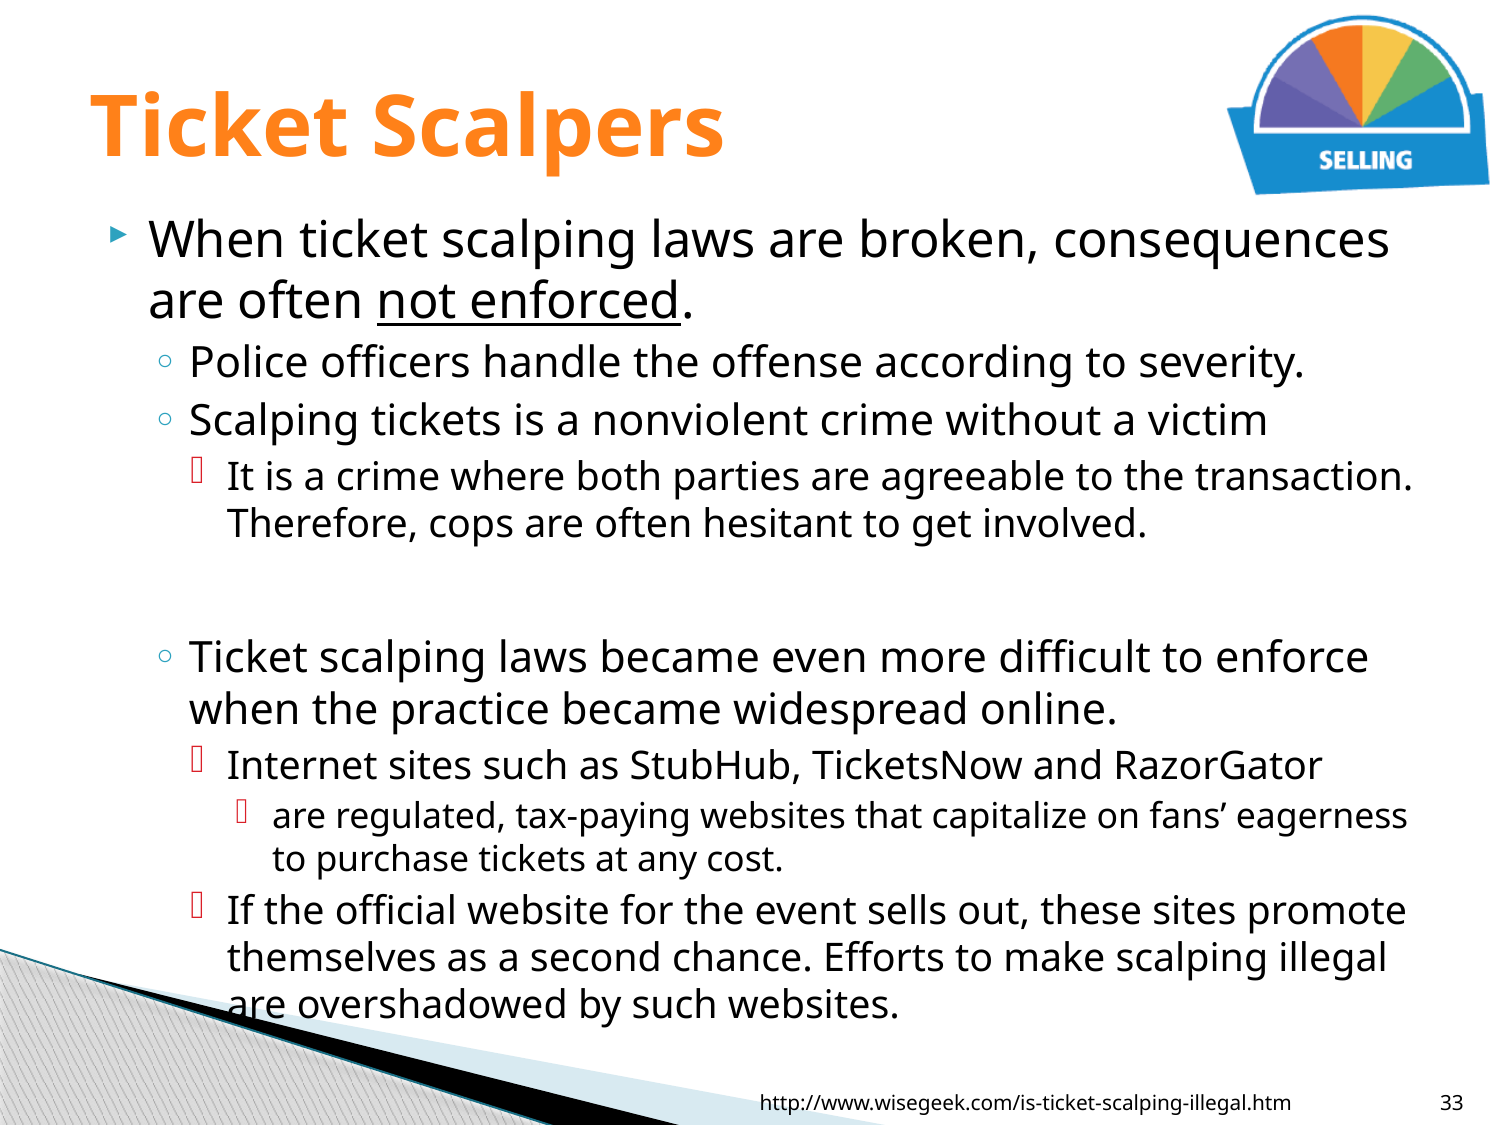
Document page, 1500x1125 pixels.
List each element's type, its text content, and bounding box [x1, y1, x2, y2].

title Ticket Scalpers [75, 45, 1207, 200]
list When ticket scalping laws are broken, consequences are often not enforced. Police officers handle the offense according to severity. Scalping tickets is a nonviolent crime without a victim It is a crime where both parties are agreeable to the transaction. Therefore, cops are often hesitant to get involved. Ticket scalping laws became even more difficult to enforce when the practice became widespread online. Internet sites such as StubHub, TicketsNow and RazorGator are regulated, tax-paying websites that capitalize on fans’ eagerness to purchase tickets at any cost. If the official website for the event sells out, these sites promote themselves as a second chance. Efforts to make scalping illegal are overshadowed by such websites. [75, 200, 1463, 1050]
picture [1213, 0, 1500, 213]
slide_number http://www.wisegeek.com/is-ticket-scalping-illegal.htm 33 [624, 1051, 1479, 1125]
